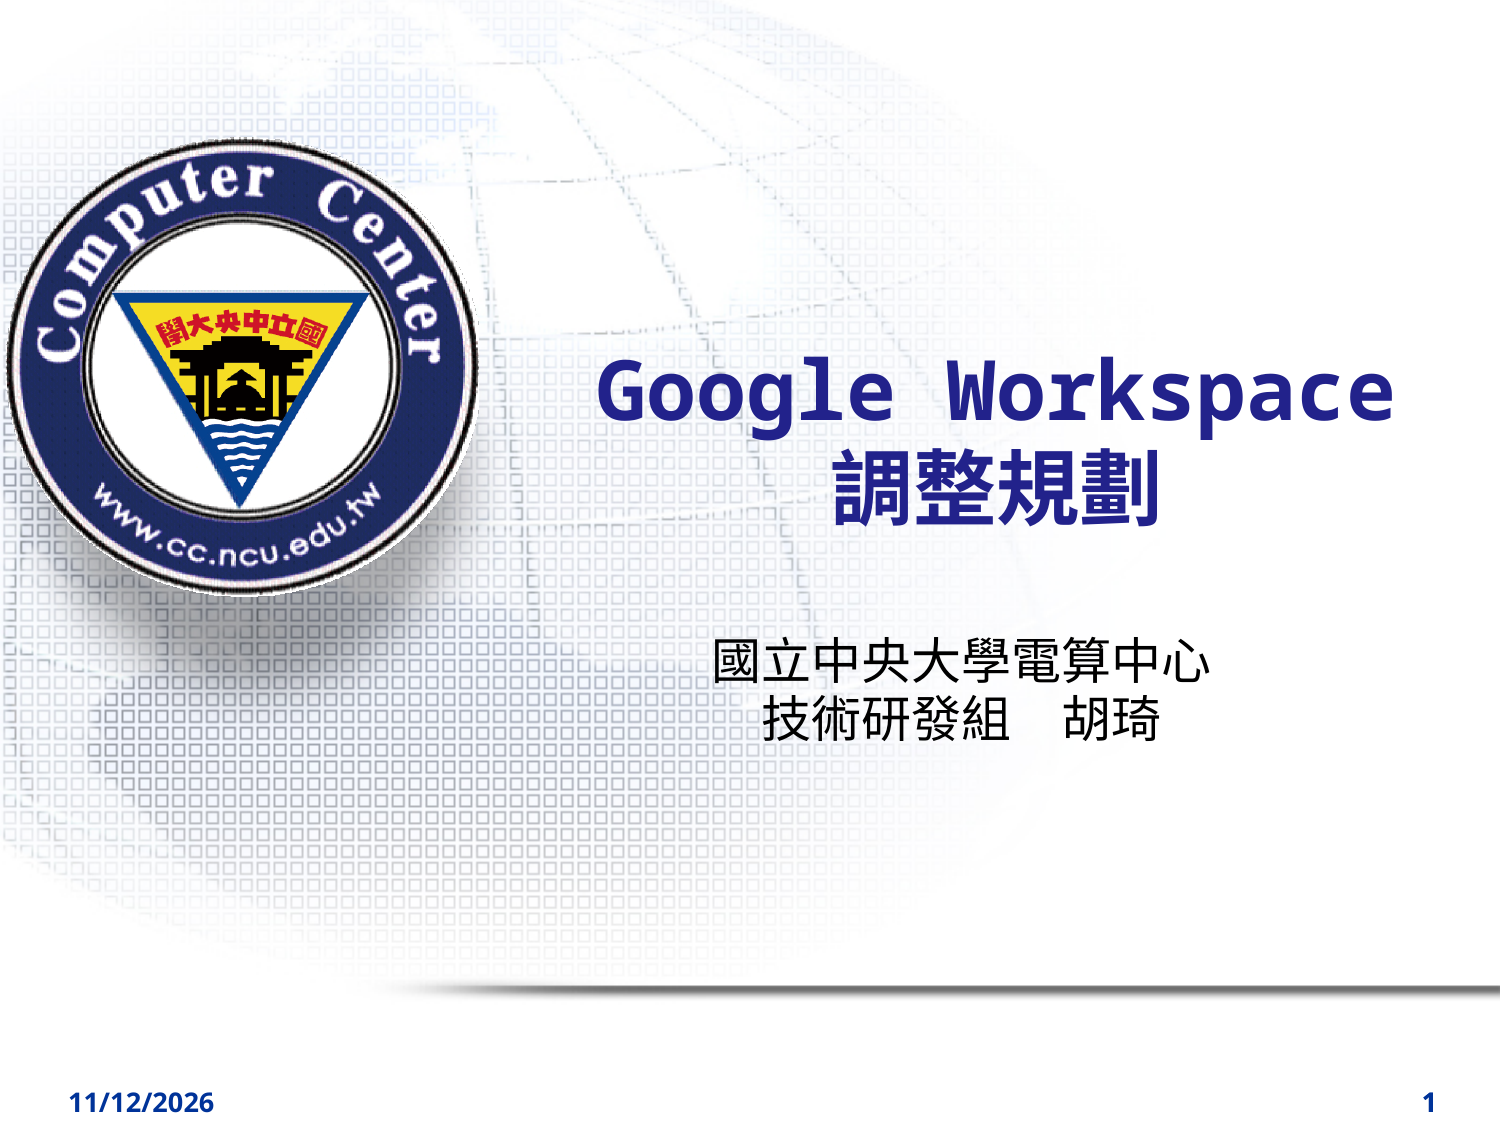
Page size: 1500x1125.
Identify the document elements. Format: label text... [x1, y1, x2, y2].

slide_number 1 [1139, 1078, 1453, 1125]
picture [0, 0, 1500, 1125]
title Google Workspace 調整規劃 [466, 290, 1500, 583]
subtitle 國立中央大學電算中心 技術研發組 胡琦 [454, 633, 1469, 769]
